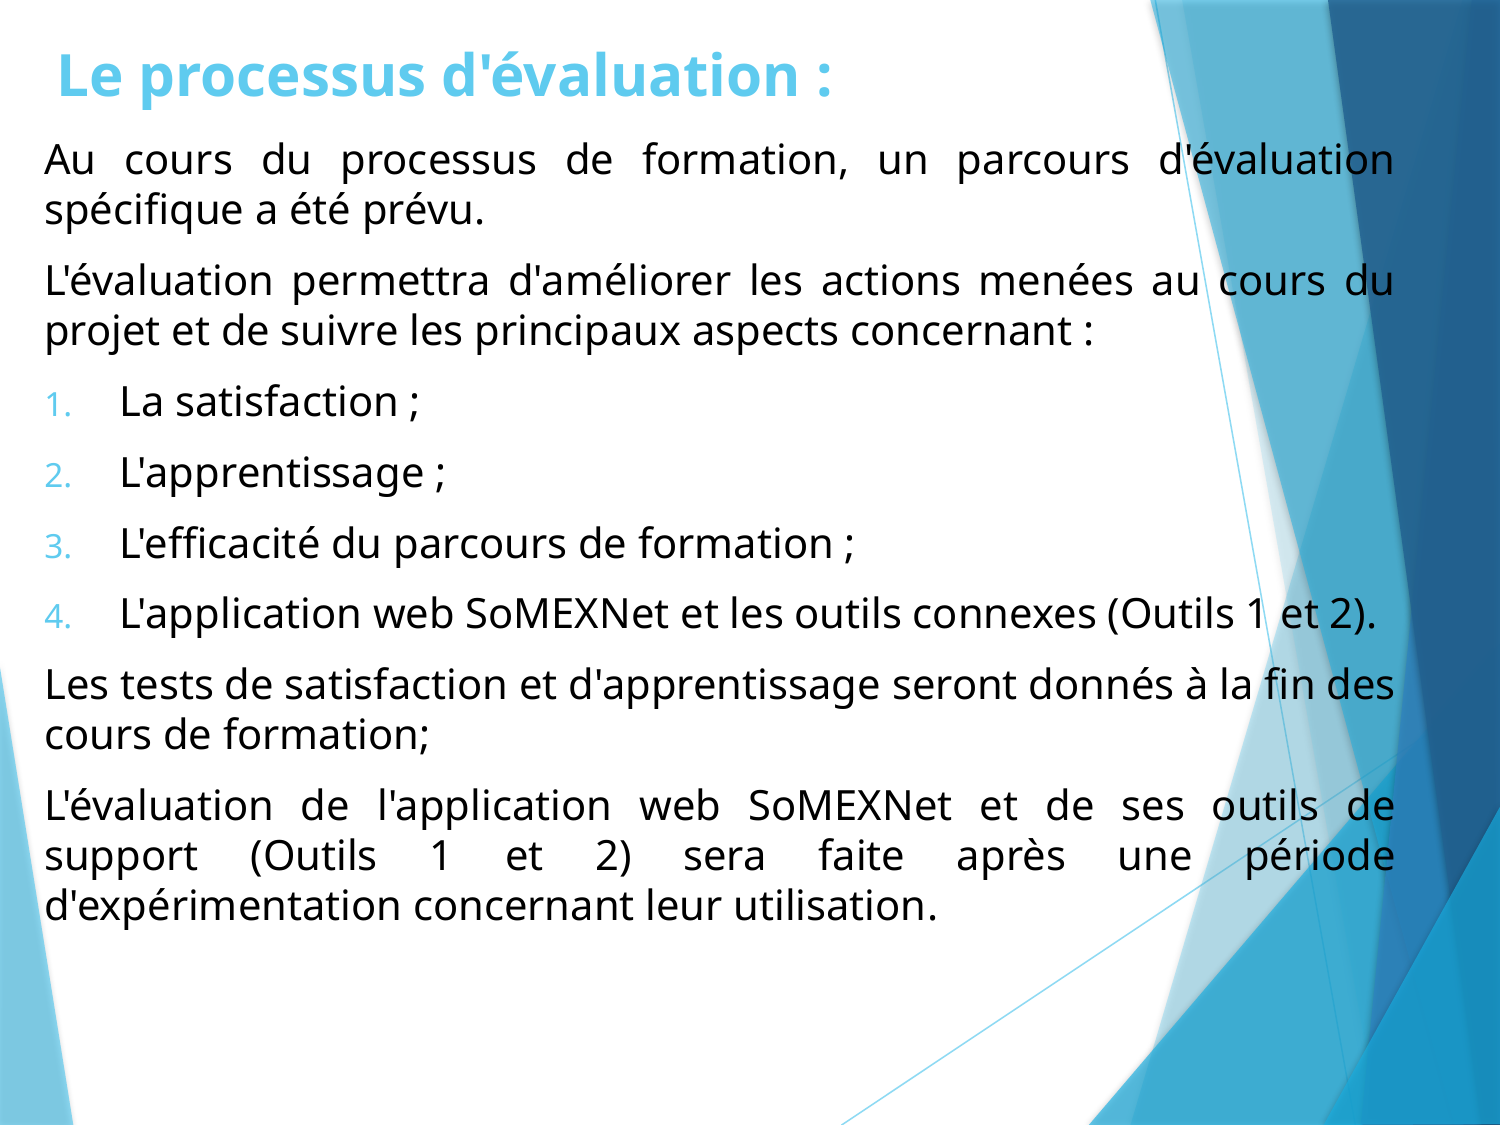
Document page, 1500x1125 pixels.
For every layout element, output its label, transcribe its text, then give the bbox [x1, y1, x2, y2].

text_box Le processus d'évaluation : [41, 30, 1117, 114]
text_box Au cours du processus de formation, un parcours d'évaluation spécifique a été prévu. L'évaluation permettra d'améliorer les actions menées au cours du projet et de suivre les principaux aspects concernant : La satisfaction ; L'apprentissage ; L'efficacité du parcours de formation ; L'application web SoMEXNet et les outils connexes (Outils 1 et 2). Les tests de satisfaction et d'apprentissage seront donnés à la fin des cours de formation; L'évaluation de l'application web SoMEXNet et de ses outils de support (Outils 1 et 2) sera faite après une période d'expérimentation concernant leur utilisation. [29, 125, 1412, 1024]
